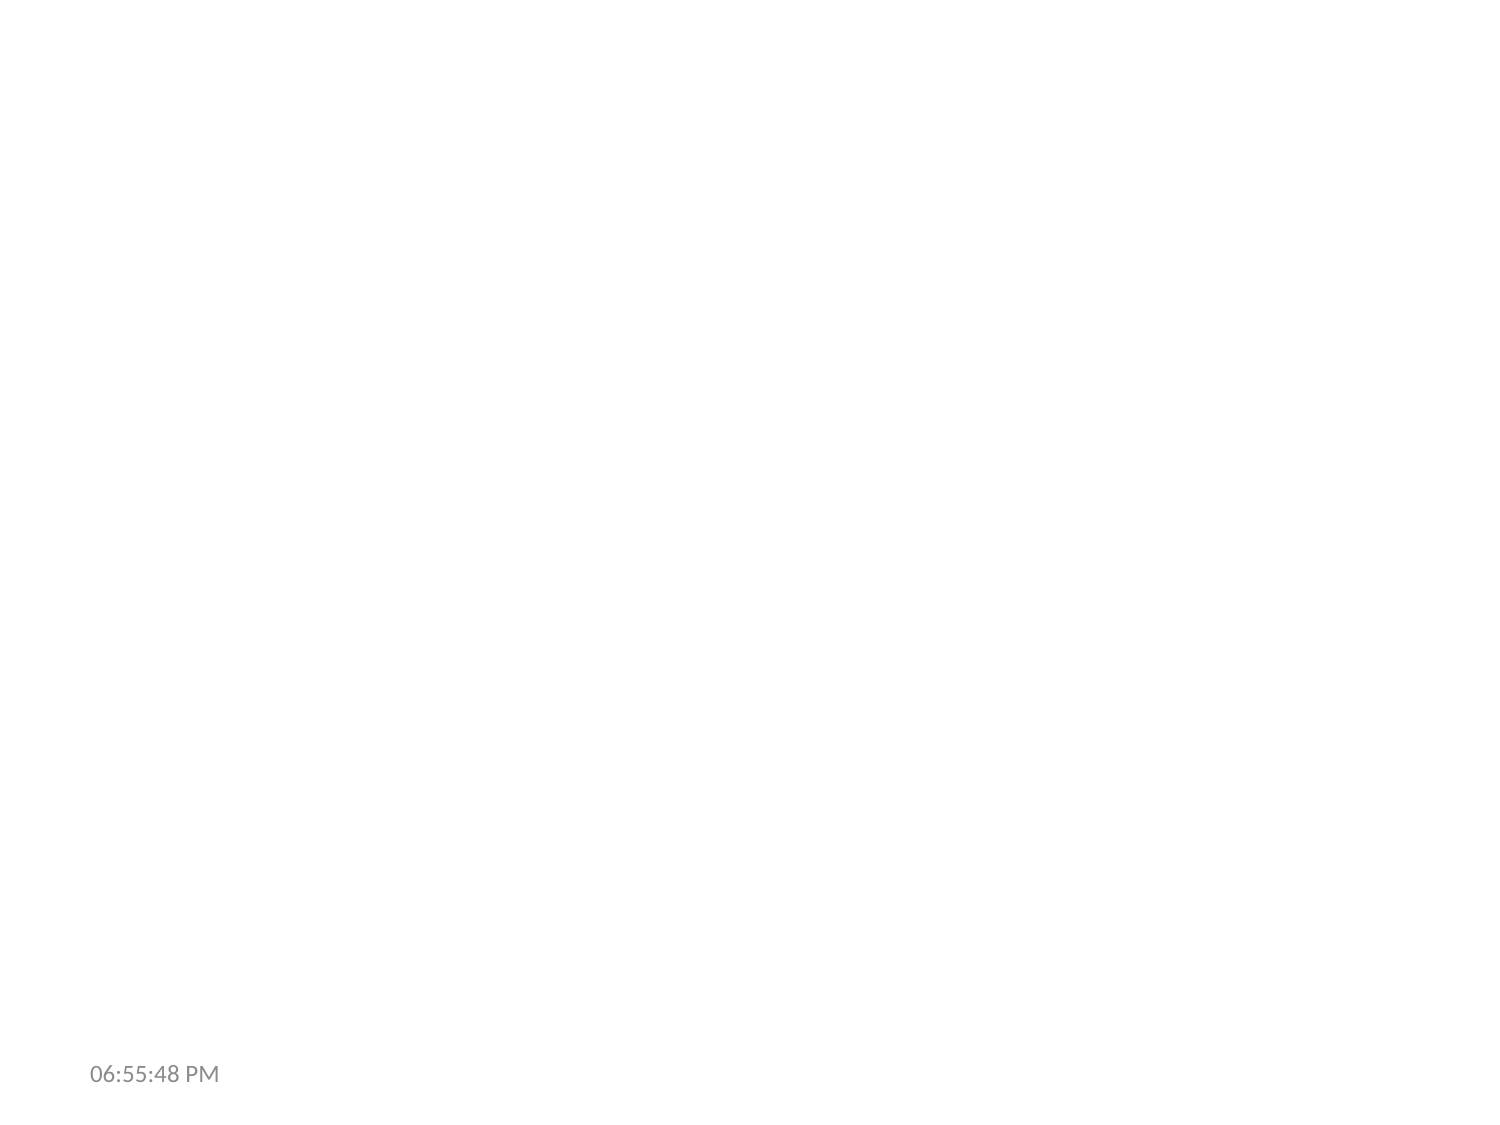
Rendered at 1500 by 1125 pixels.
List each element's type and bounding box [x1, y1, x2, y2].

slide_number [75, 1042, 425, 1103]
